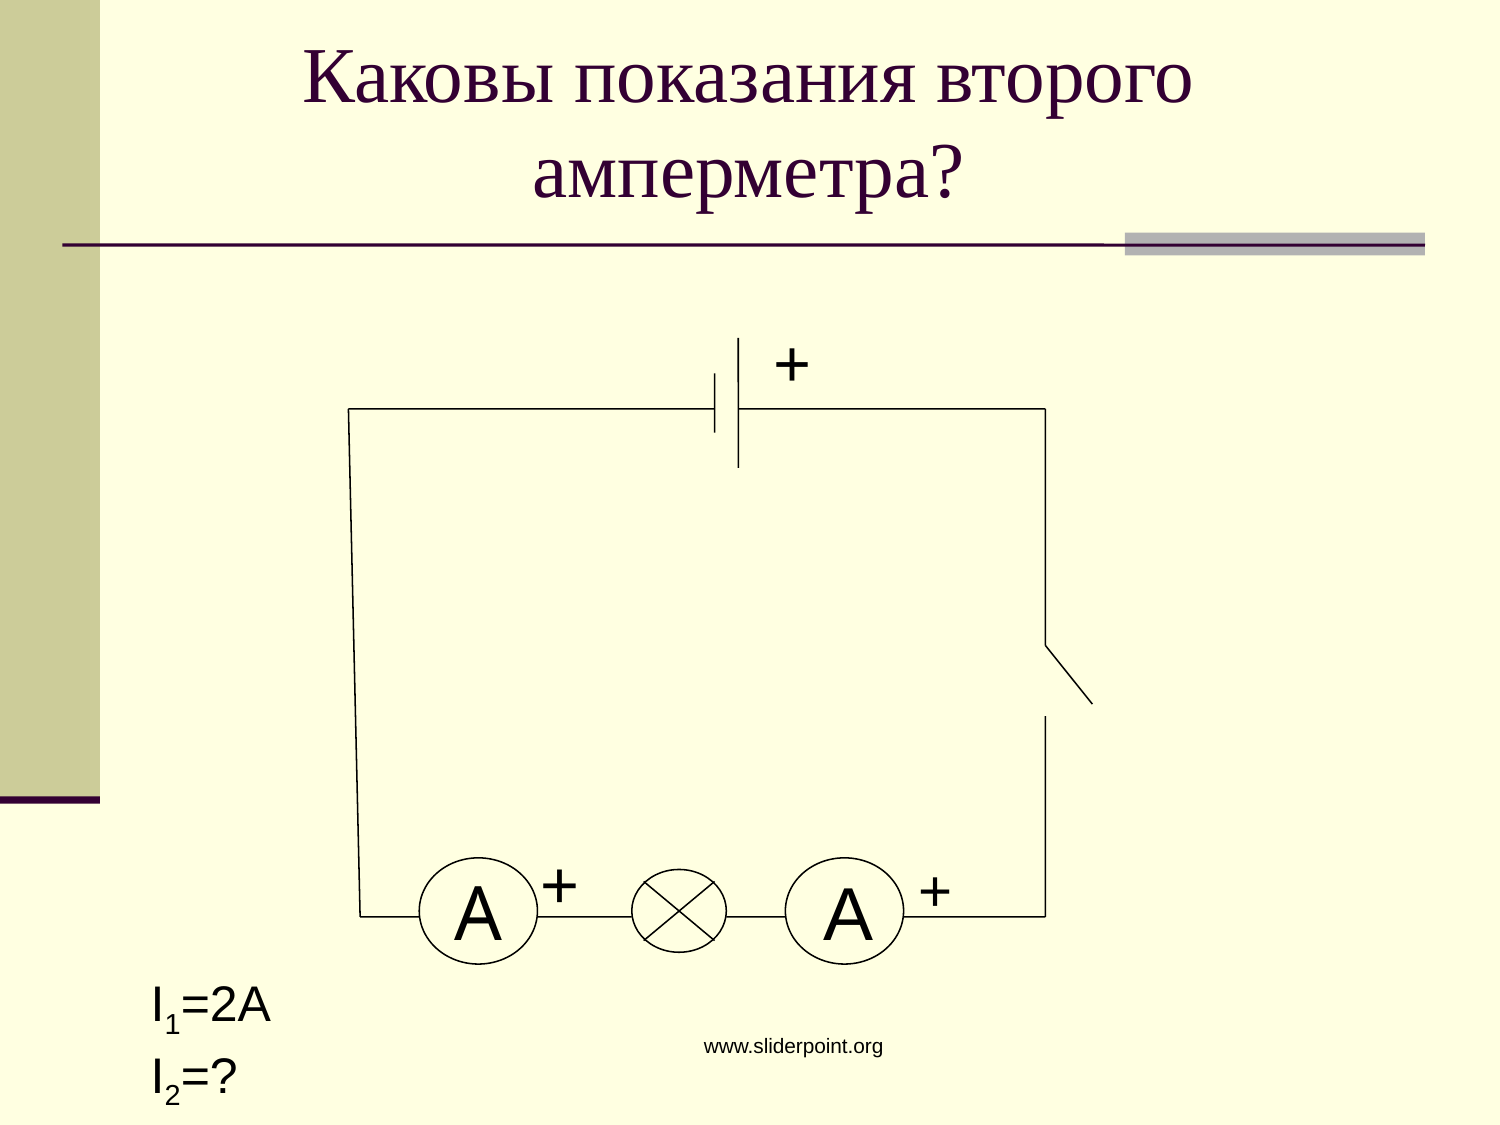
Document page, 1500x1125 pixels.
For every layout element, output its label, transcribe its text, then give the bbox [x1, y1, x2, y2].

text_box A [419, 857, 534, 965]
footer www.sliderpoint.org [549, 1024, 1038, 1101]
text_box + [903, 846, 968, 931]
text_box + [525, 834, 595, 929]
text_box [785, 868, 809, 954]
text_box А [809, 857, 934, 963]
text_box [631, 869, 727, 953]
list I1=2А I2=? [135, 255, 1426, 1125]
text_box + [758, 314, 827, 409]
title Каковы показания второго амперметра? [72, 16, 1426, 221]
